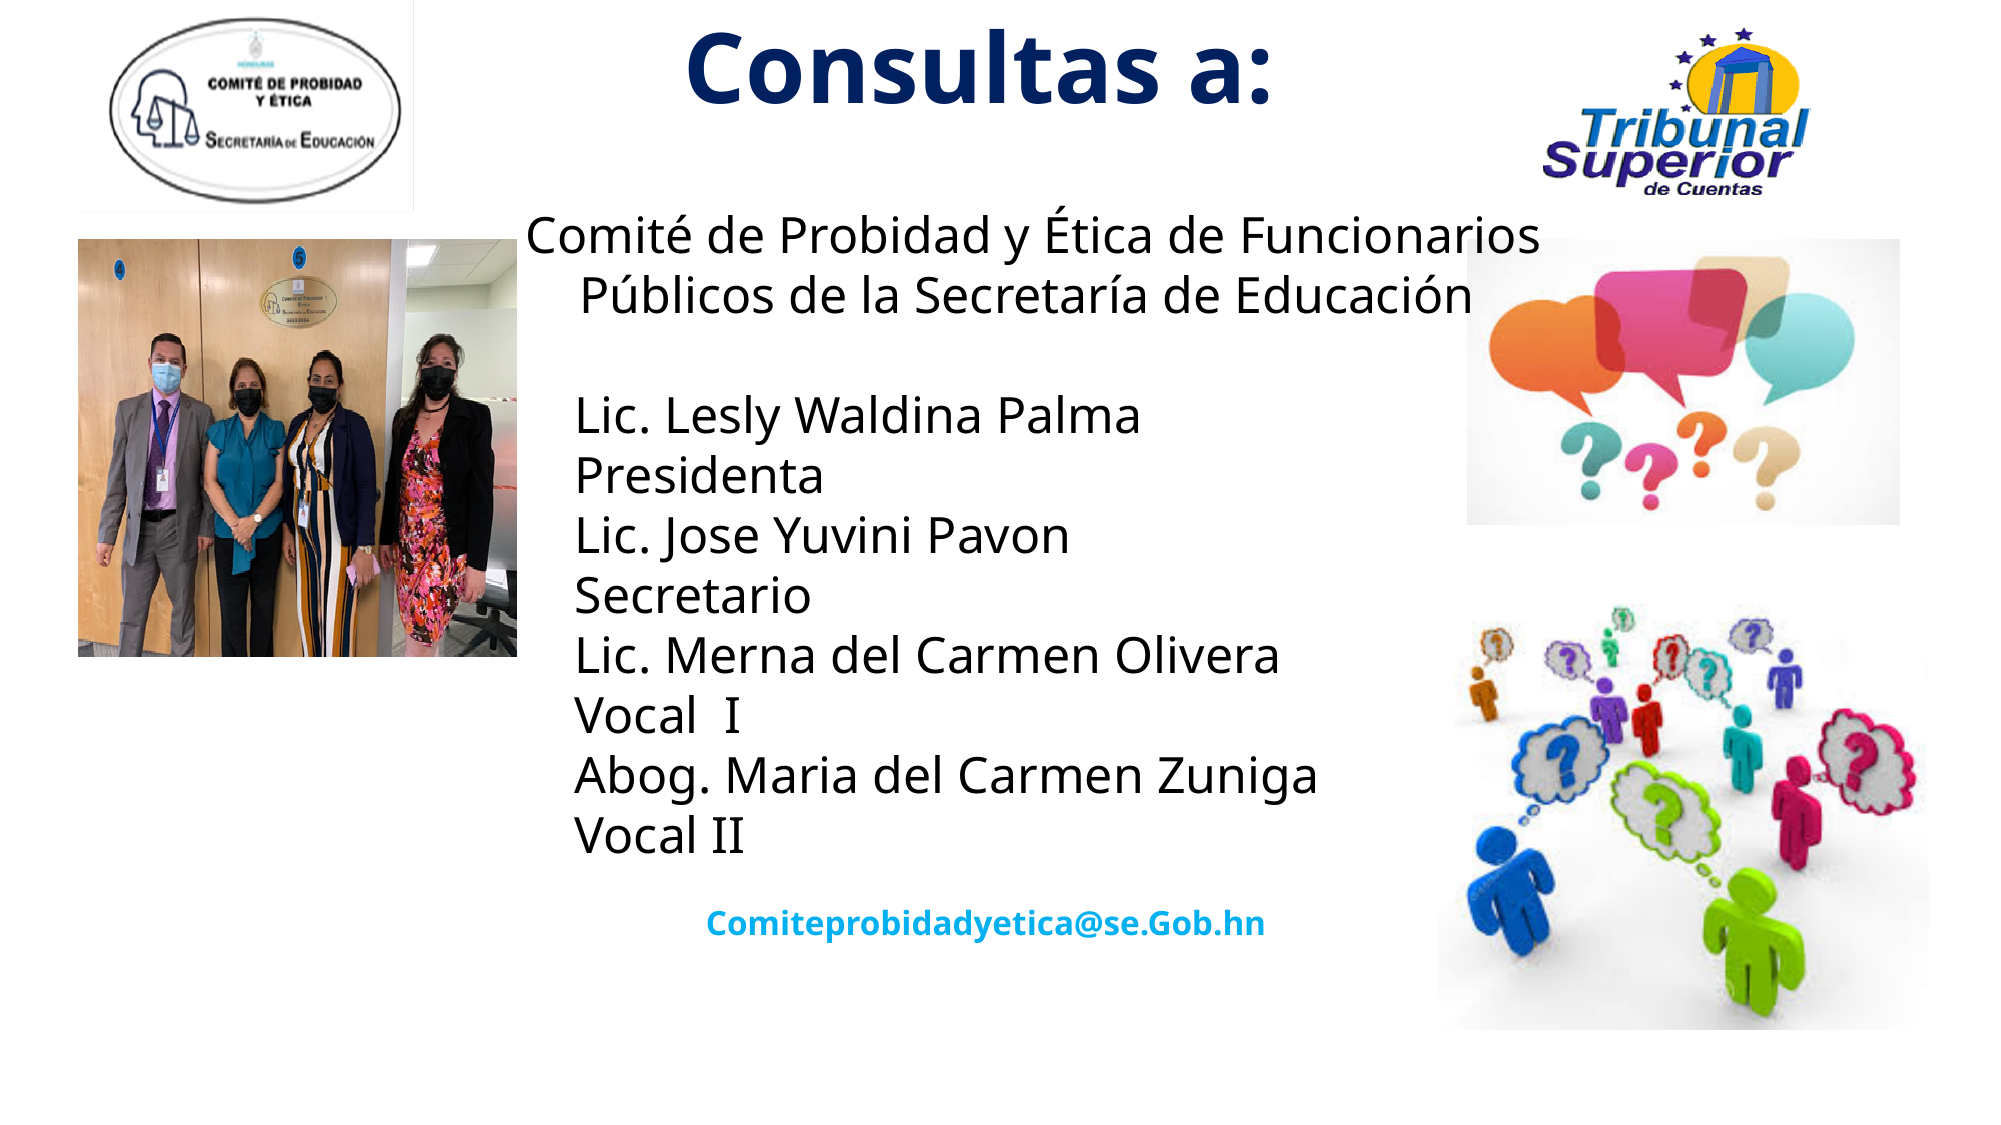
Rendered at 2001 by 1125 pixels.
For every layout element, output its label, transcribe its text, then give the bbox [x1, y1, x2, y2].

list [1467, 239, 1900, 525]
picture [78, 239, 517, 657]
picture [1543, 27, 1811, 195]
text_box Comité de Probidad y Ética de Funcionarios Públicos de la Secretaría de Educación Lic. Lesly Waldina Palma Presidenta Lic. Jose Yuvini Pavon Secretario Lic. Merna del Carmen Olivera Vocal I Abog. Maria del Carmen Zuniga Vocal II [455, 196, 1612, 1125]
picture [78, 0, 414, 213]
picture [1438, 587, 1929, 1030]
title Consultas a: [489, 11, 1468, 133]
